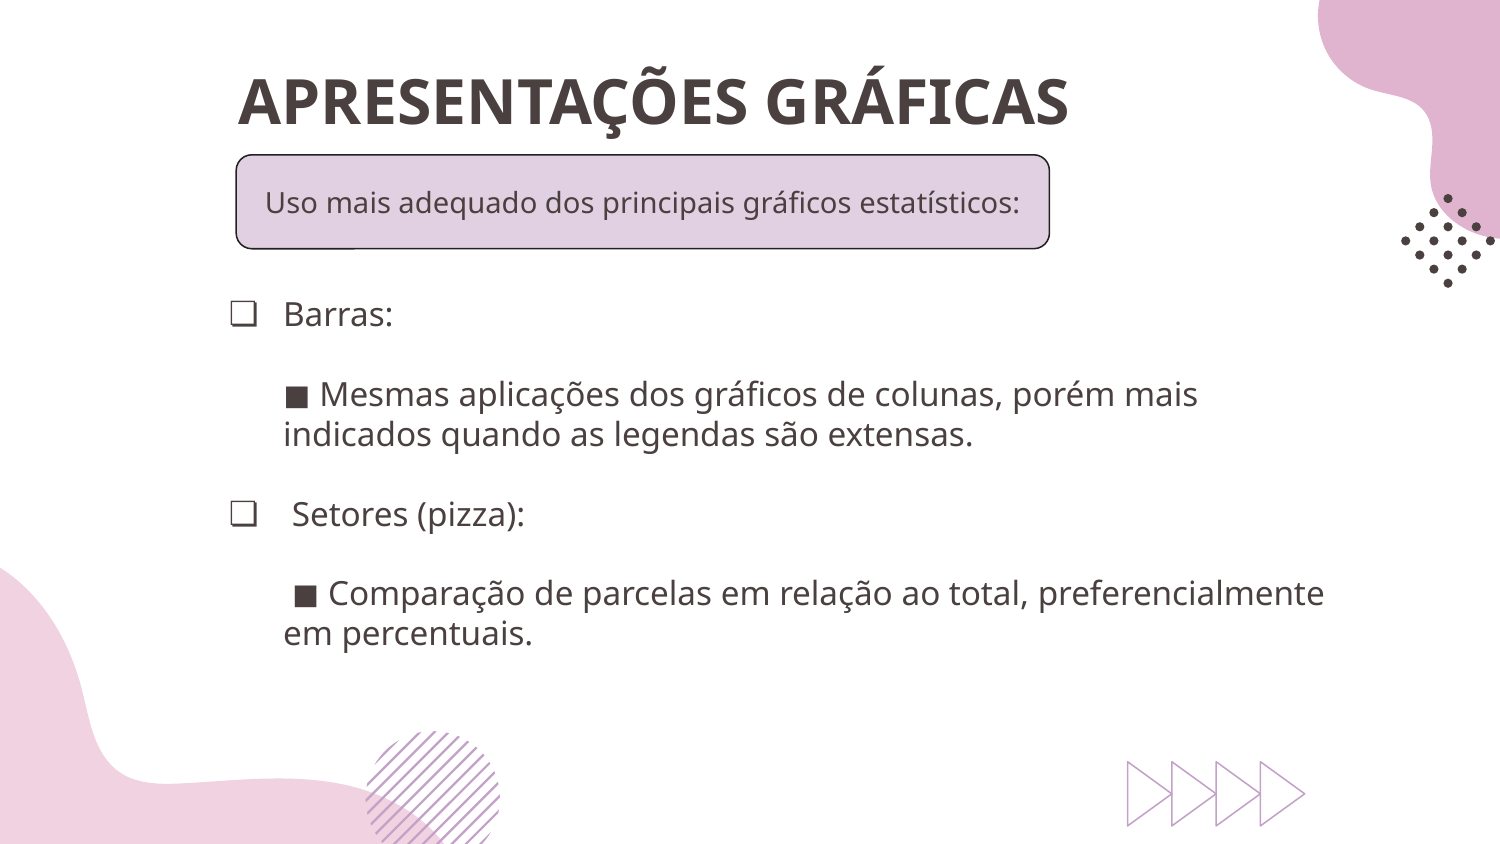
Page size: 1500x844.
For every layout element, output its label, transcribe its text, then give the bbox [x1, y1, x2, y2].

list Barras: ◼ Mesmas aplicações dos gráficos de colunas, porém mais indicados quando as legendas são extensas. Setores (pizza): ◼ Comparação de parcelas em relação ao total, preferencialmente em percentuais. [193, 278, 1342, 521]
title APRESENTAÇÕES GRÁFICAS [223, 46, 1488, 141]
text_box Uso mais adequado dos principais gráficos estatísticos: [236, 154, 1050, 249]
